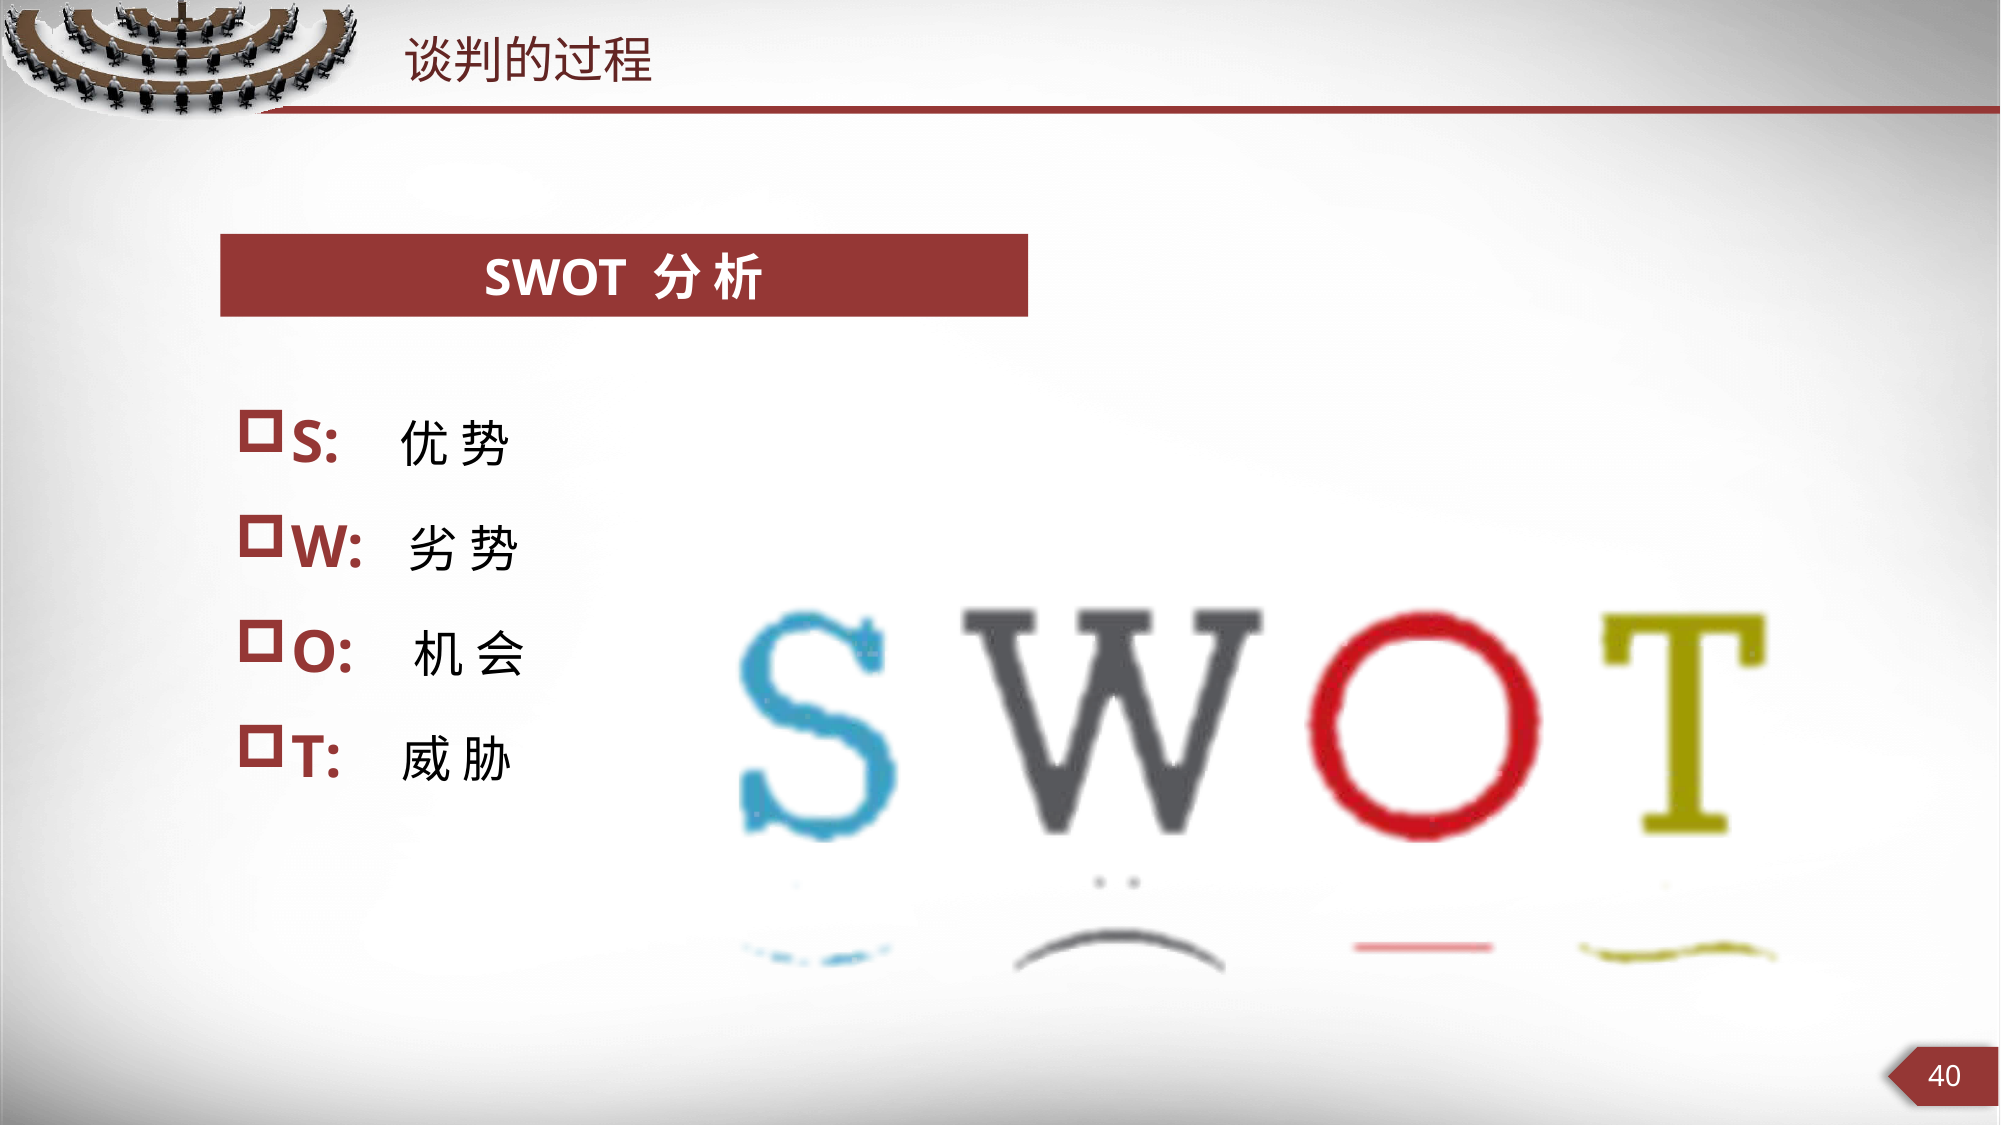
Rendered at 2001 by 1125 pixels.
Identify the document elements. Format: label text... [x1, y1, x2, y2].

text_box SWOT 分 析 [220, 233, 1029, 317]
list 谈判的过程 [388, 11, 1074, 107]
picture [0, 0, 2001, 1125]
slide_number 40 [1889, 1046, 2000, 1107]
text_box S: 优 势 W: 劣 势 O: 机 会 T: 威 胁 [220, 361, 693, 797]
